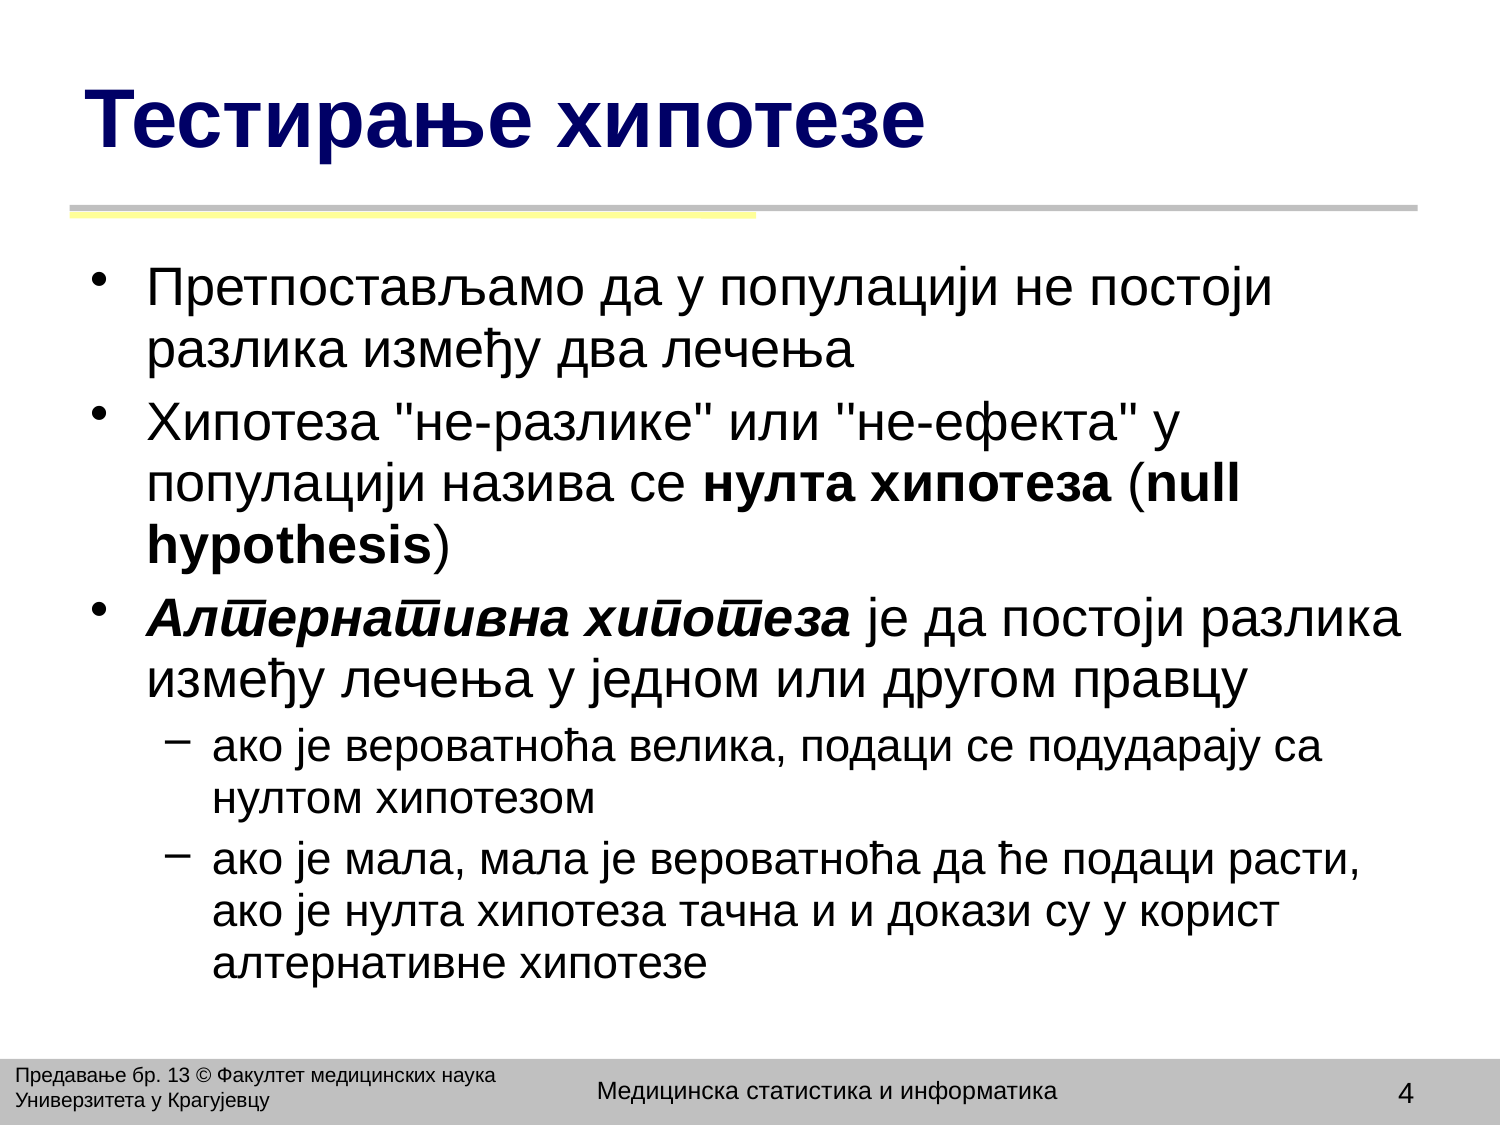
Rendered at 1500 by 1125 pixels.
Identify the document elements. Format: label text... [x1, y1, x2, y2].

title Тестирање хипотезе [69, 19, 1426, 208]
slide_number Предавање бр. 13 © Факултет медицинских наука Универзитета у Крагујевцу [0, 1053, 629, 1108]
slide_number 4 [1164, 1066, 1430, 1125]
list Претпостављамо да у популацији не постоји разлика између два лечења Хипотеза ''не-разлике'' или ''не-ефекта'' у популацији назива се нулта хипотеза (null hypothesis) Алтернативна хипотеза је да постоји разлика између лечења у једном или другом правцу ако је вероватноћа велика, подаци се подударају са нултом хипотезом ако је мала, мала је вероватноћа да ће подаци расти, ако је нулта хипотеза тачна и и докази су у корист алтернативне хипотезе [74, 248, 1426, 1025]
footer Медицинска статистика и информатика [512, 1066, 1144, 1125]
